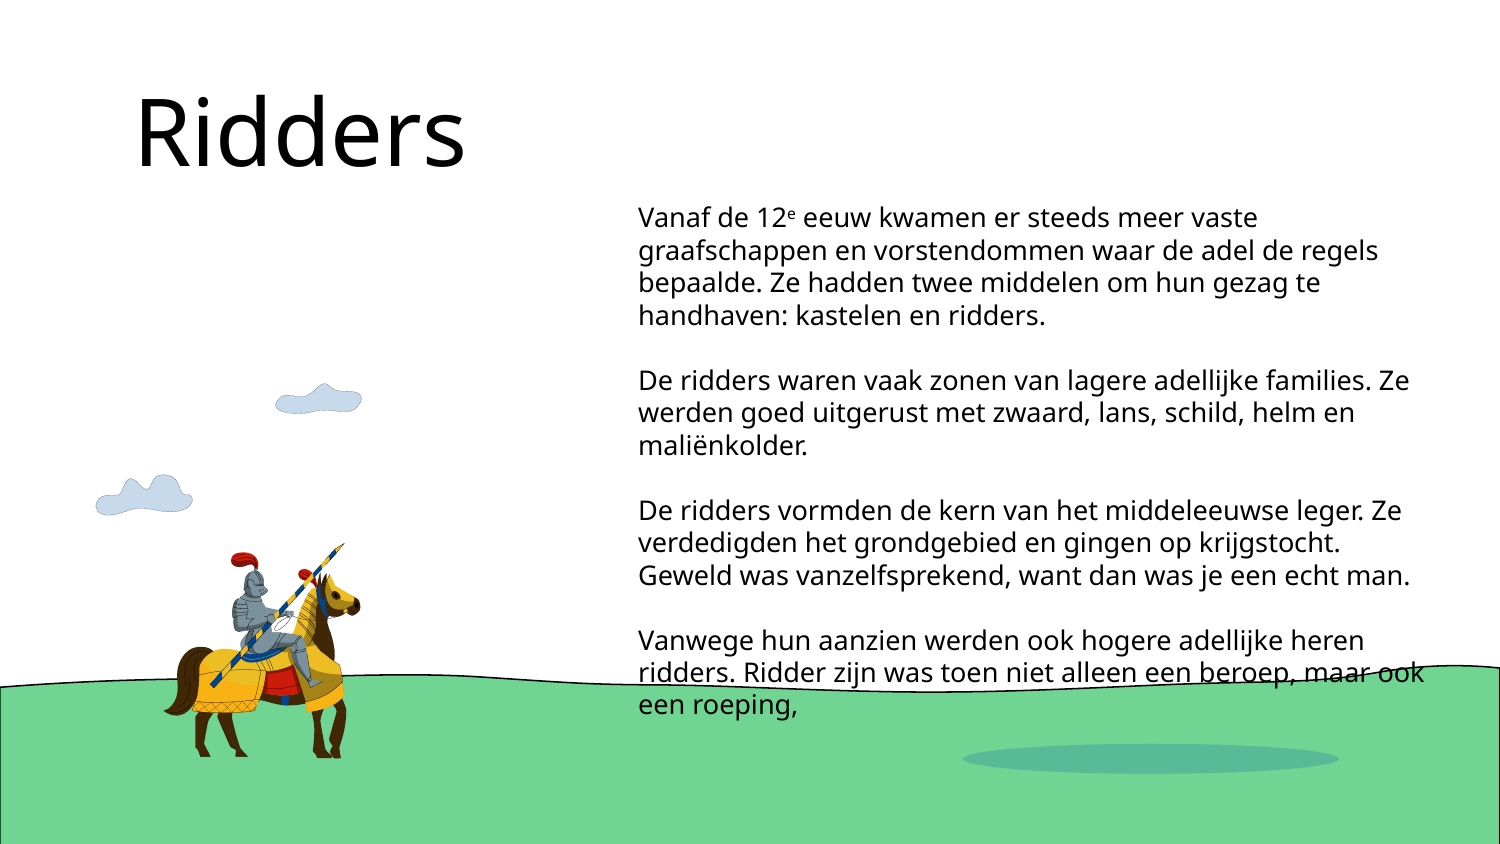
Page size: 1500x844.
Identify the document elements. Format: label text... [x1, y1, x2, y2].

list Vanaf de 12e eeuw kwamen er steeds meer vaste graafschappen en vorstendommen waar de adel de regels bepaalde. Ze hadden twee middelen om hun gezag te handhaven: kastelen en ridders. De ridders waren vaak zonen van lagere adellijke families. Ze werden goed uitgerust met zwaard, lans, schild, helm en maliënkolder. De ridders vormden de kern van het middeleeuwse leger. Ze verdedigden het grondgebied en gingen op krijgstocht. Geweld was vanzelfsprekend, want dan was je een echt man. Vanwege hun aanzien werden ook hogere adellijke heren ridders. Ridder zijn was toen niet alleen een beroep, maar ook een roeping, [623, 185, 1453, 512]
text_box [163, 542, 362, 759]
text_box [275, 383, 362, 414]
text_box [96, 474, 193, 516]
title Ridders [118, 72, 1382, 167]
text_box [0, 665, 1500, 844]
text_box [963, 743, 1339, 774]
